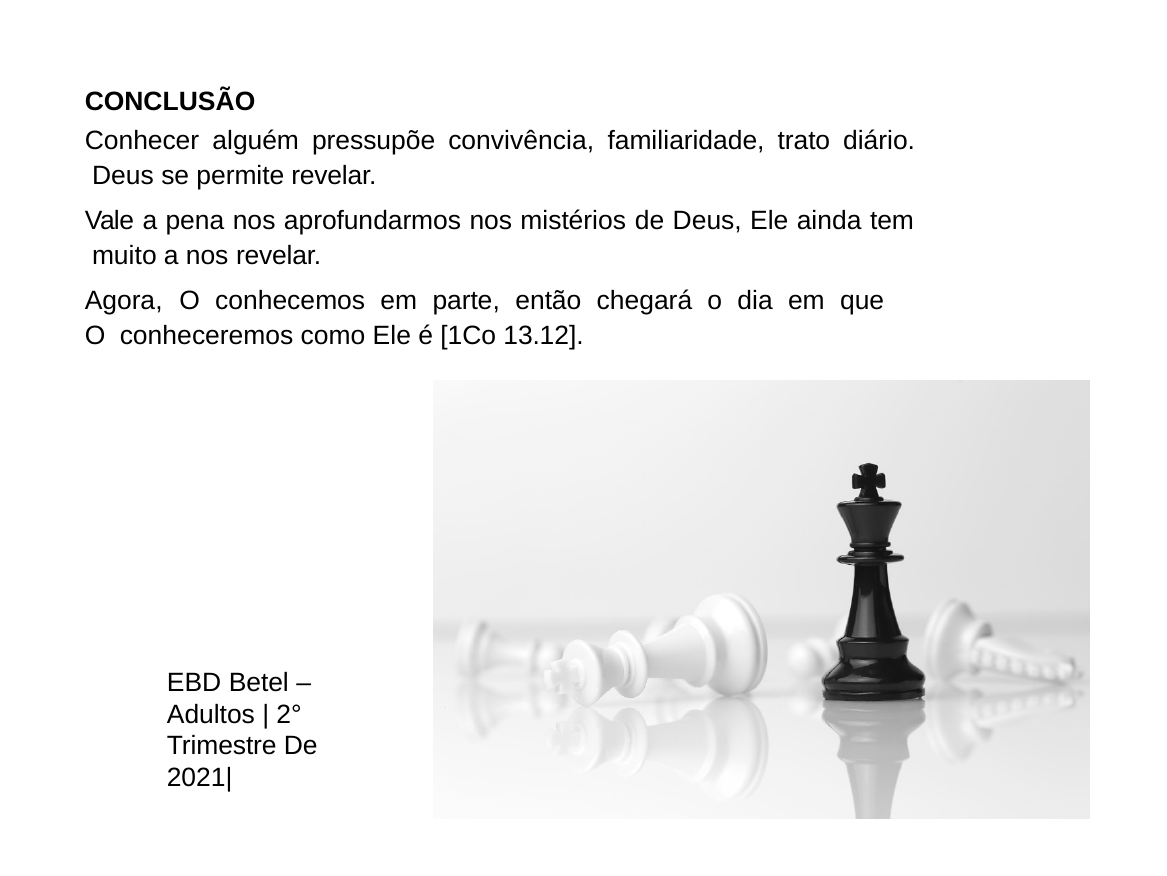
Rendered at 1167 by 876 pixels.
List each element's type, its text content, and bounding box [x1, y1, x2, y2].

text_box CONCLUSÃO Conhecer alguém pressupõe convivência, familiaridade, trato diário. Deus se permite revelar. Vale a pena nos aprofundarmos nos mistérios de Deus, Ele ainda tem muito a nos revelar. Agora, O conhecemos em parte, então chegará o dia em que O conheceremos como Ele é [1Co 13.12]. [83, 75, 921, 350]
picture [433, 380, 1090, 819]
text_box EBD Betel – Adultos | 2° Trimestre De 2021| [165, 663, 334, 792]
